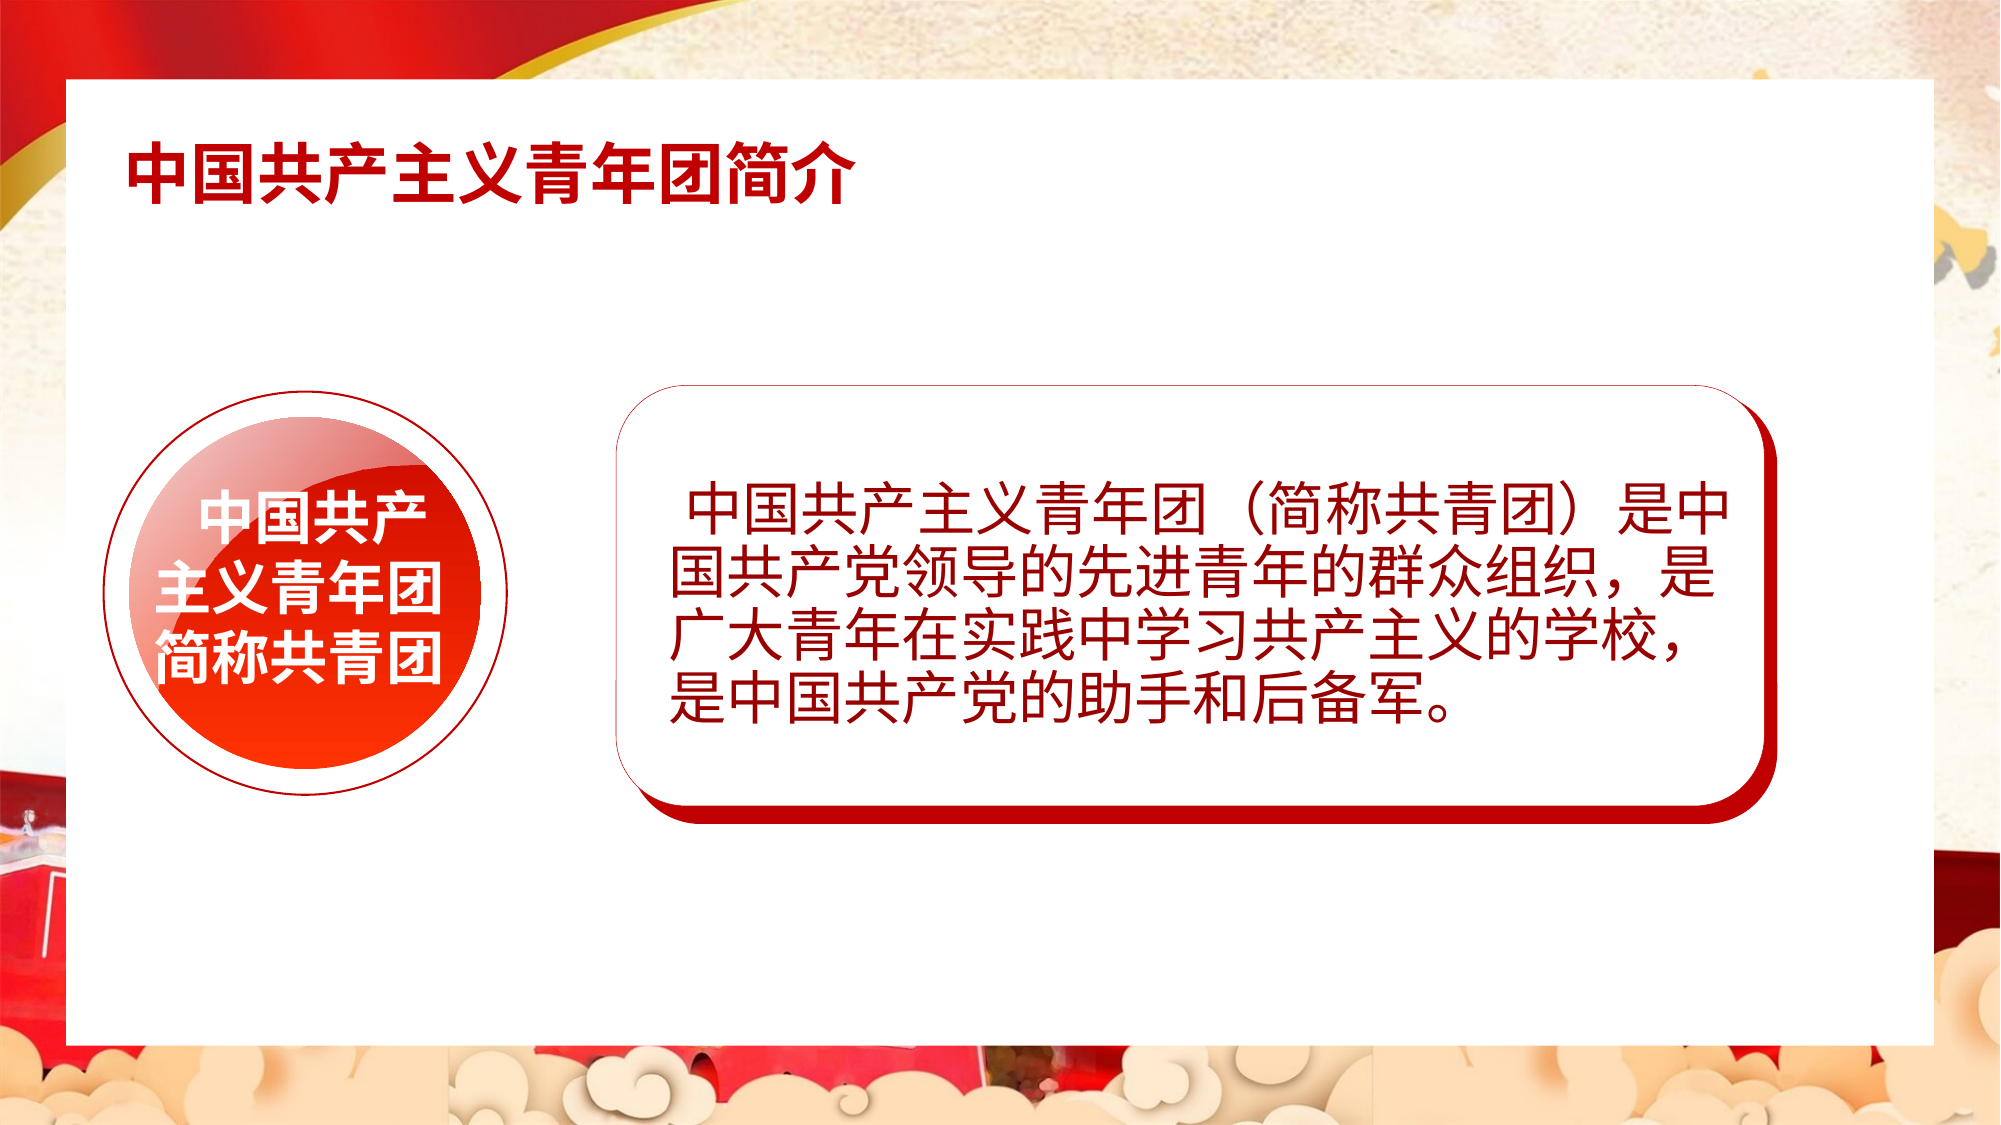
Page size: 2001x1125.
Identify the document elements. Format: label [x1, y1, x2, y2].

text_box [103, 391, 507, 795]
picture [0, 0, 2000, 1125]
text_box [616, 385, 1778, 825]
